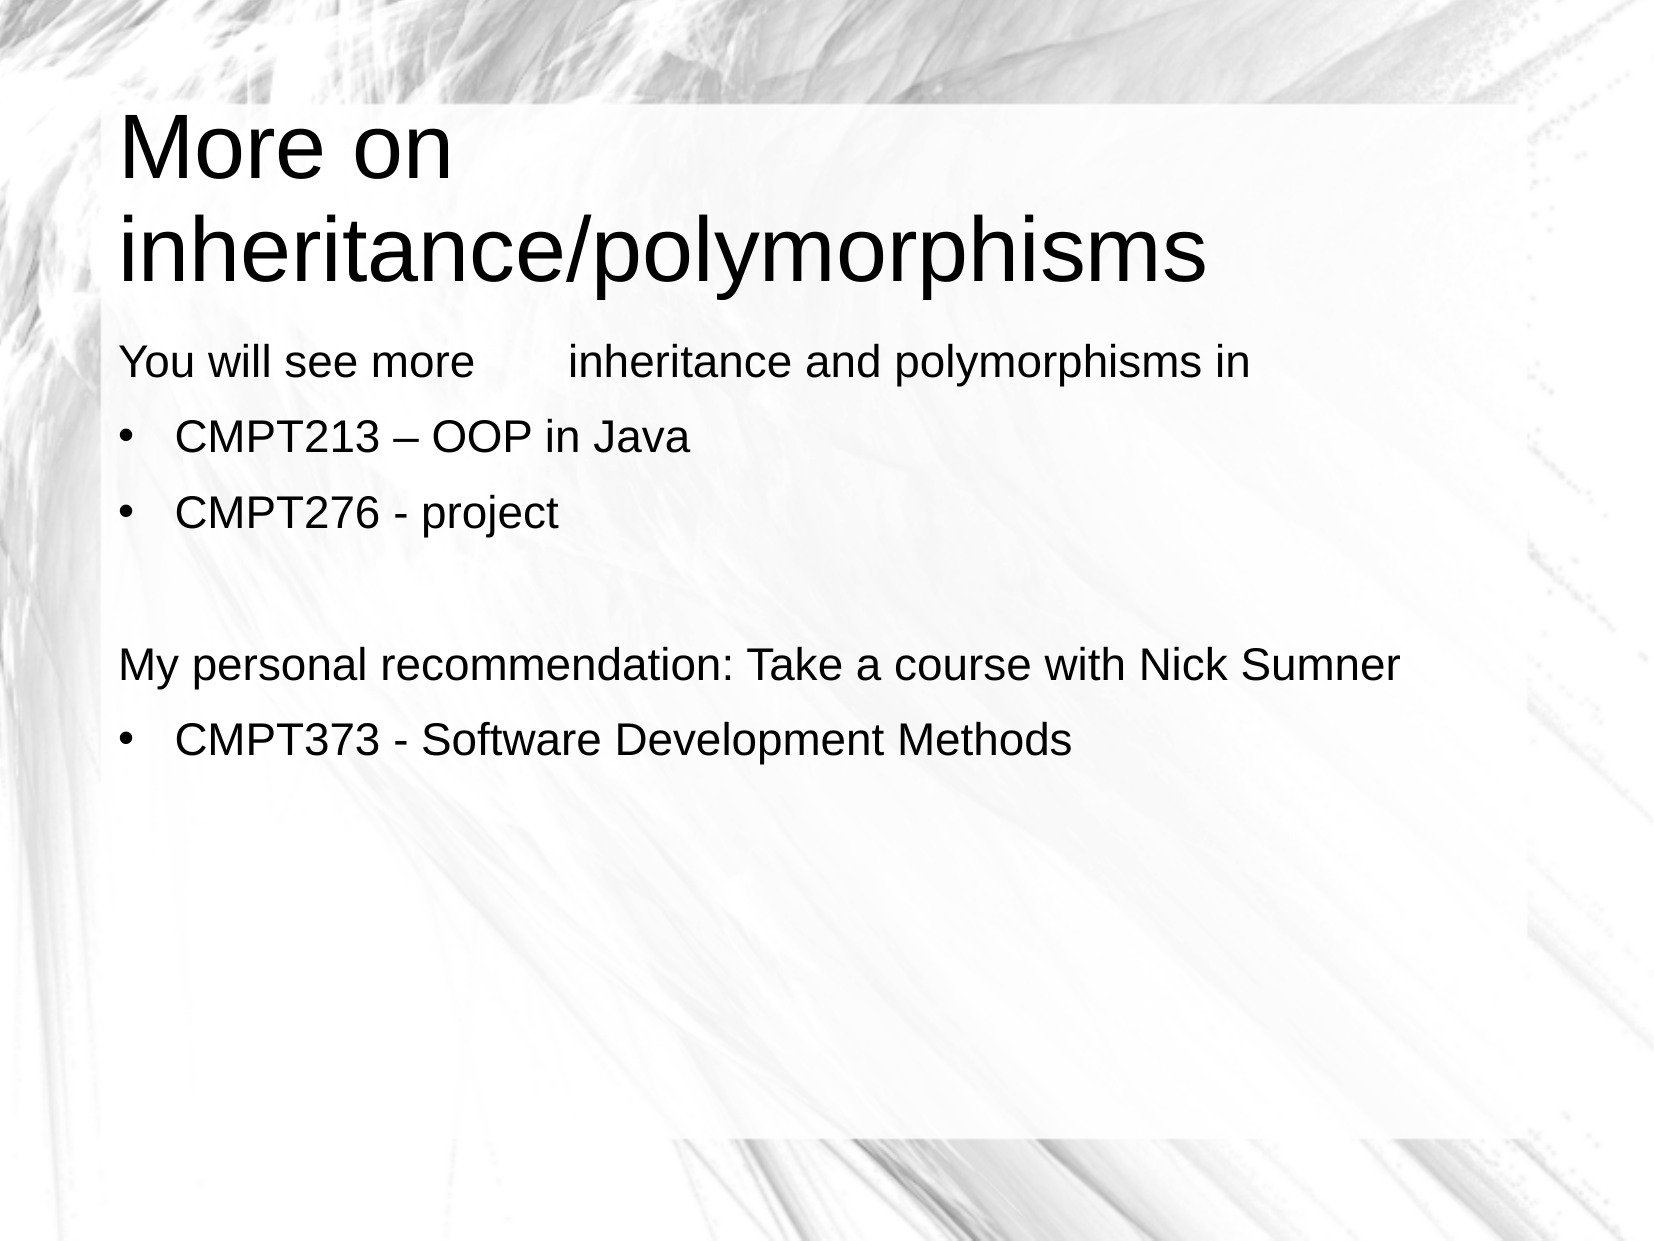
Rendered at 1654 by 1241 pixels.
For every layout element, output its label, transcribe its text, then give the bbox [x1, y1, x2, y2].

list You will see more inheritance and polymorphisms in CMPT213 – OOP in Java CMPT276 - project My personal recommendation: Take a course with Nick Sumner CMPT373 - Software Development Methods [118, 319, 1571, 1109]
picture [0, 0, 1654, 1241]
title More on inheritance/polymorphisms [118, 93, 1506, 299]
